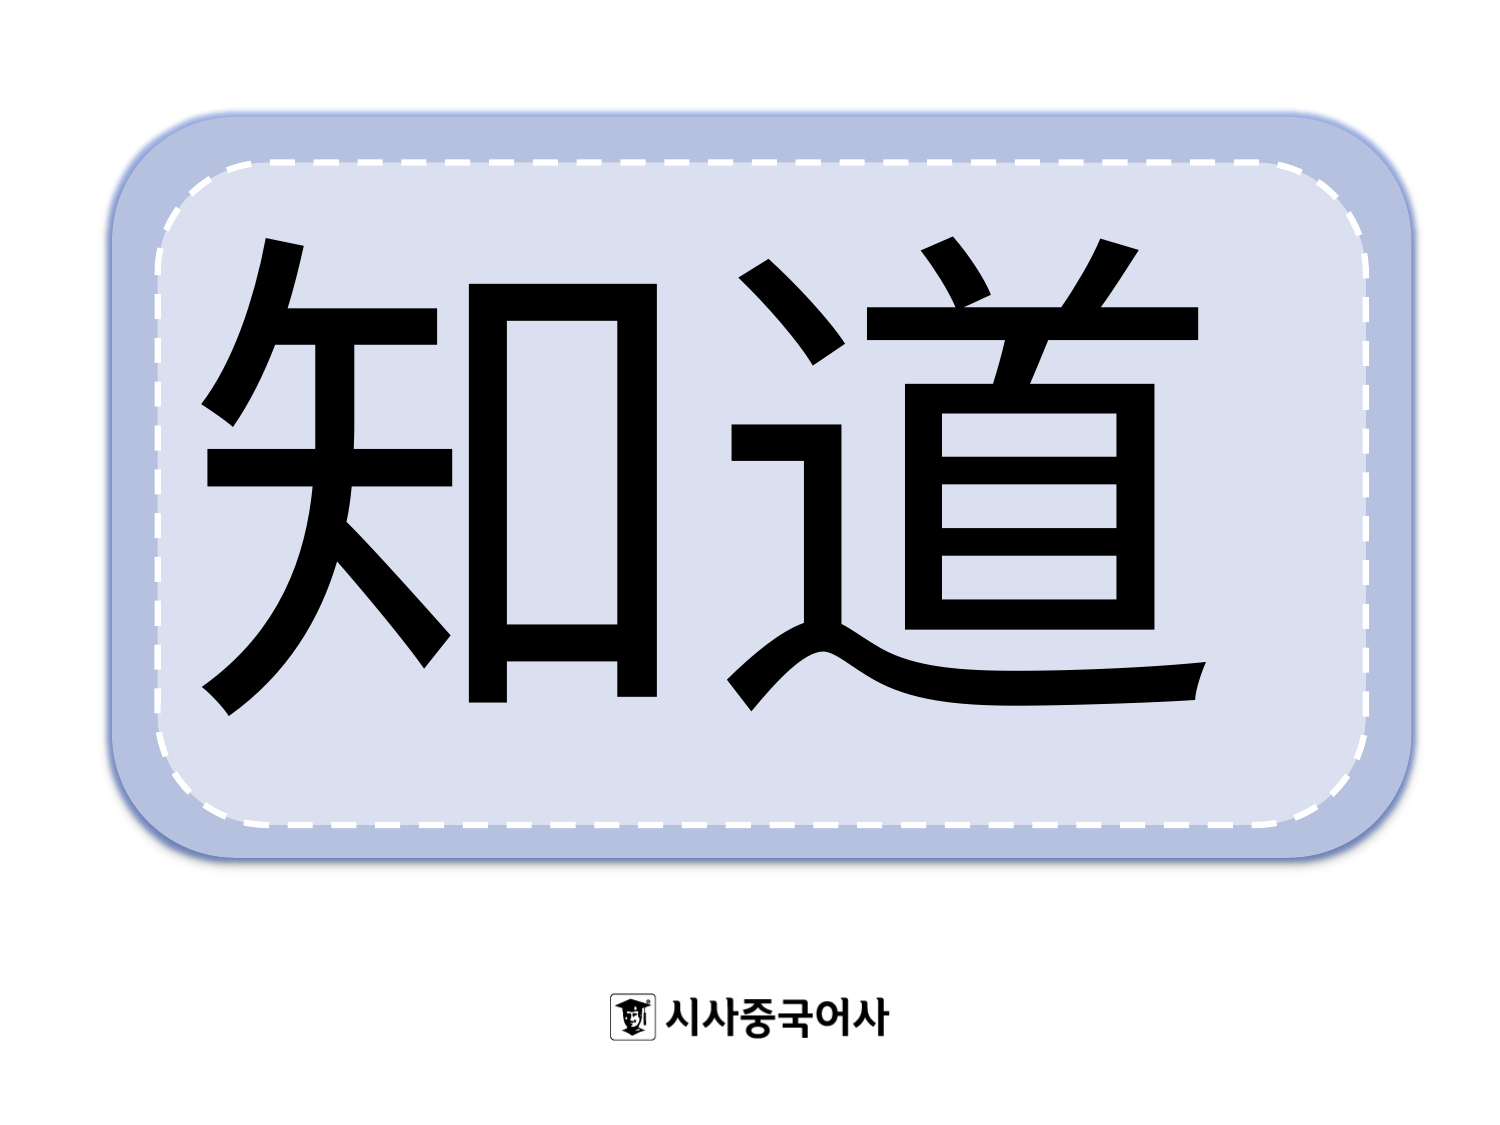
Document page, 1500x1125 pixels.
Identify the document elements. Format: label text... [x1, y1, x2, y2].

text_box 知道 [159, 137, 1368, 800]
text_box [162, 160, 1371, 824]
picture [602, 987, 898, 1047]
